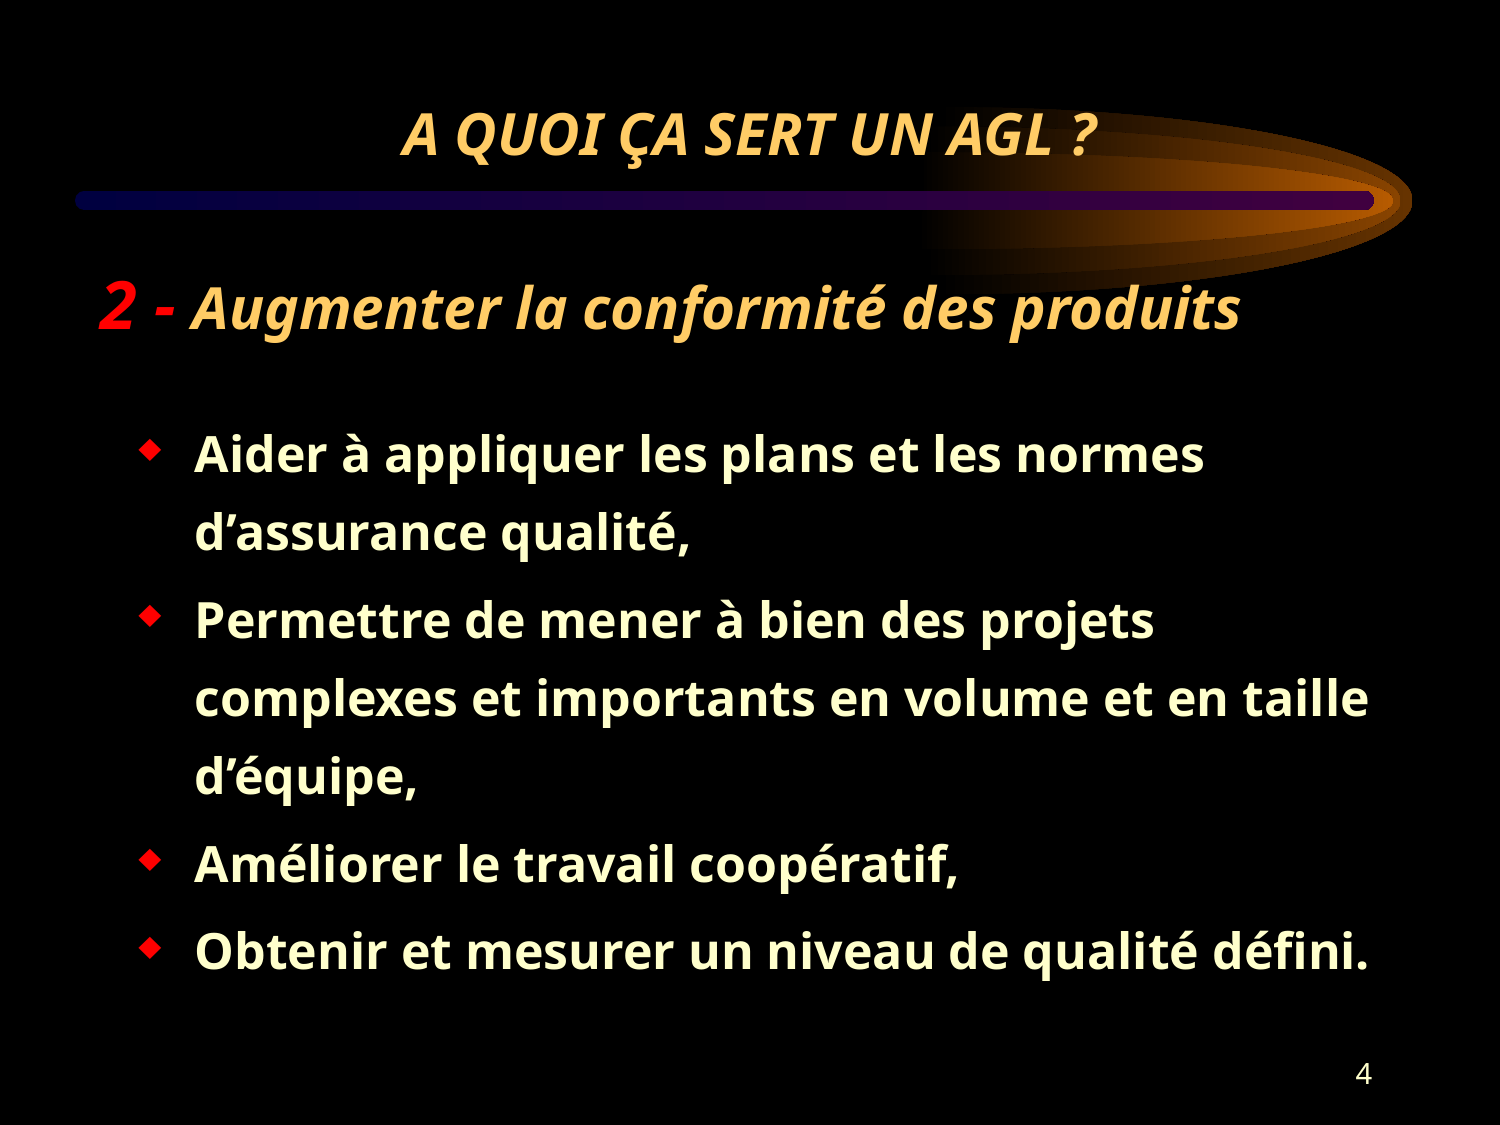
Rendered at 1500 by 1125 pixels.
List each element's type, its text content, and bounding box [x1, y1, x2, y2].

list Aider à appliquer les plans et les normes d’assurance qualité, Permettre de mener à bien des projets complexes et importants en volume et en taille d’équipe, Améliorer le travail coopératif, Obtenir et mesurer un niveau de qualité défini. [123, 396, 1399, 1073]
text_box [137, 0, 1413, 196]
slide_number 4 [1074, 1073, 1388, 1113]
text_box 2 - Augmenter la conformité des produits [85, 255, 1258, 351]
title A QUOI ÇA SERT UN AGL ? [112, 68, 1388, 257]
